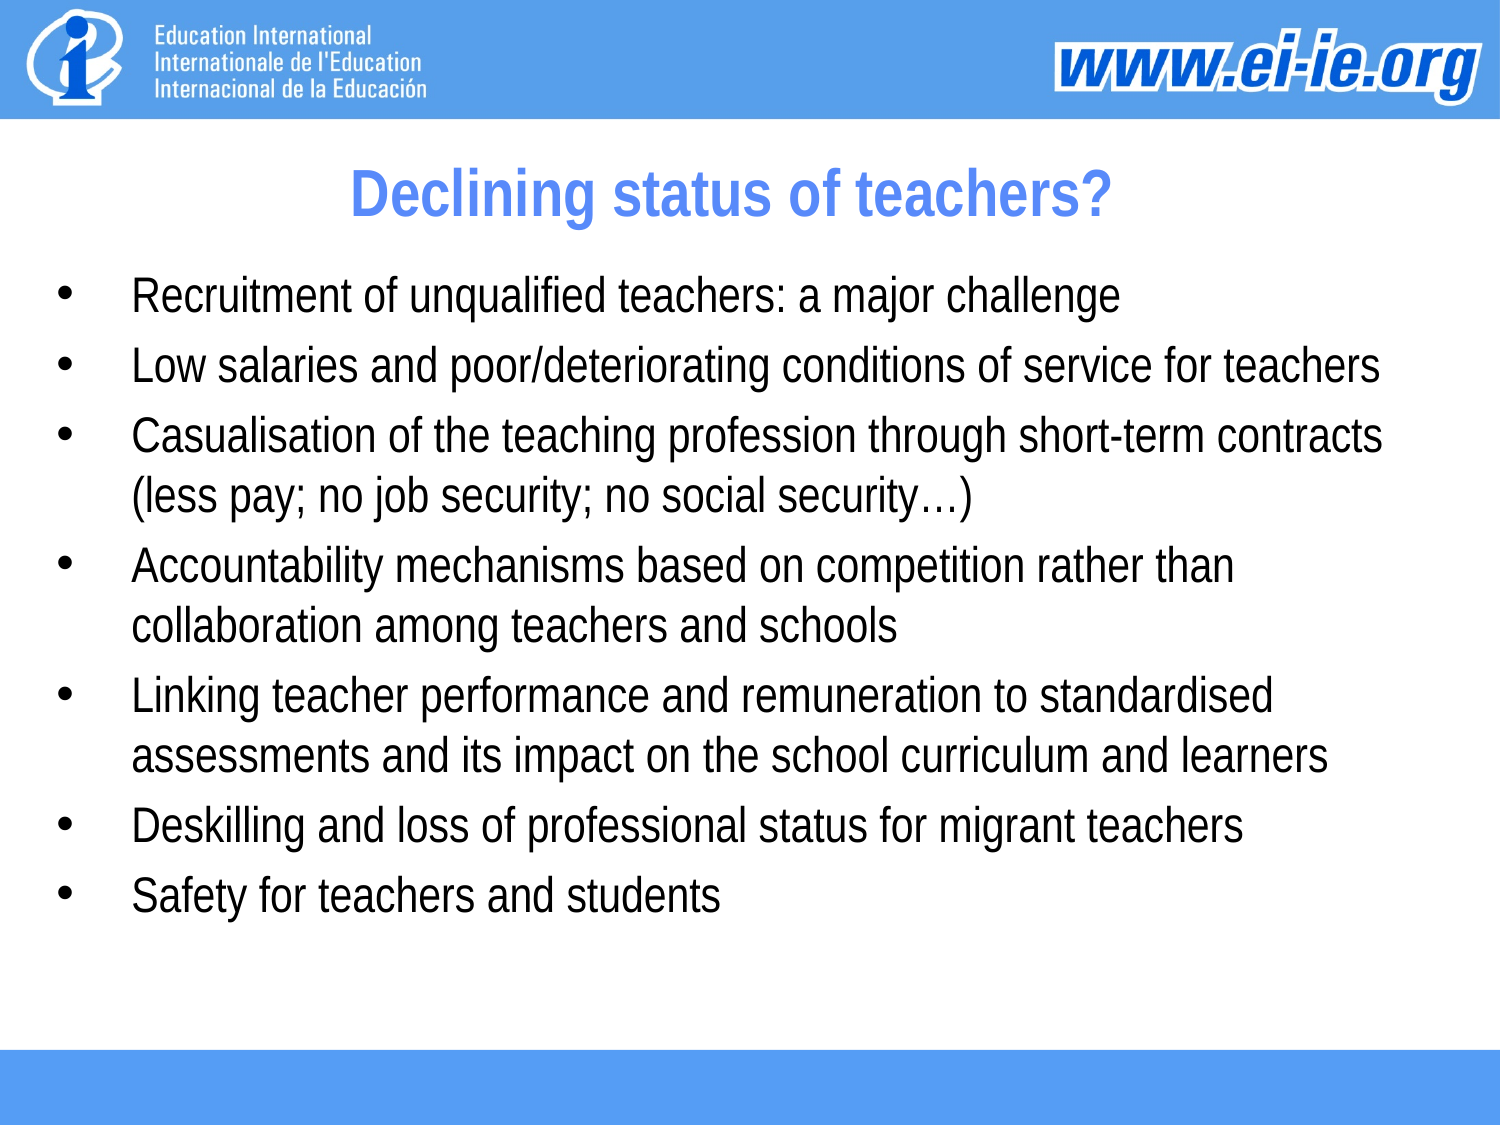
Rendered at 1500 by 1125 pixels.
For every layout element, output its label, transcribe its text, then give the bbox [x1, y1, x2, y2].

picture [0, 0, 1500, 131]
title Declining status of teachers? [41, 125, 1425, 255]
list Recruitment of unqualified teachers: a major challenge Low salaries and poor/deteriorating conditions of service for teachers Casualisation of the teaching profession through short-term contracts (less pay; no job security; no social security…) Accountability mechanisms based on competition rather than collaboration among teachers and schools Linking teacher performance and remuneration to standardised assessments and its impact on the school curriculum and learners Deskilling and loss of professional status for migrant teachers Safety for teachers and students [41, 255, 1447, 1041]
